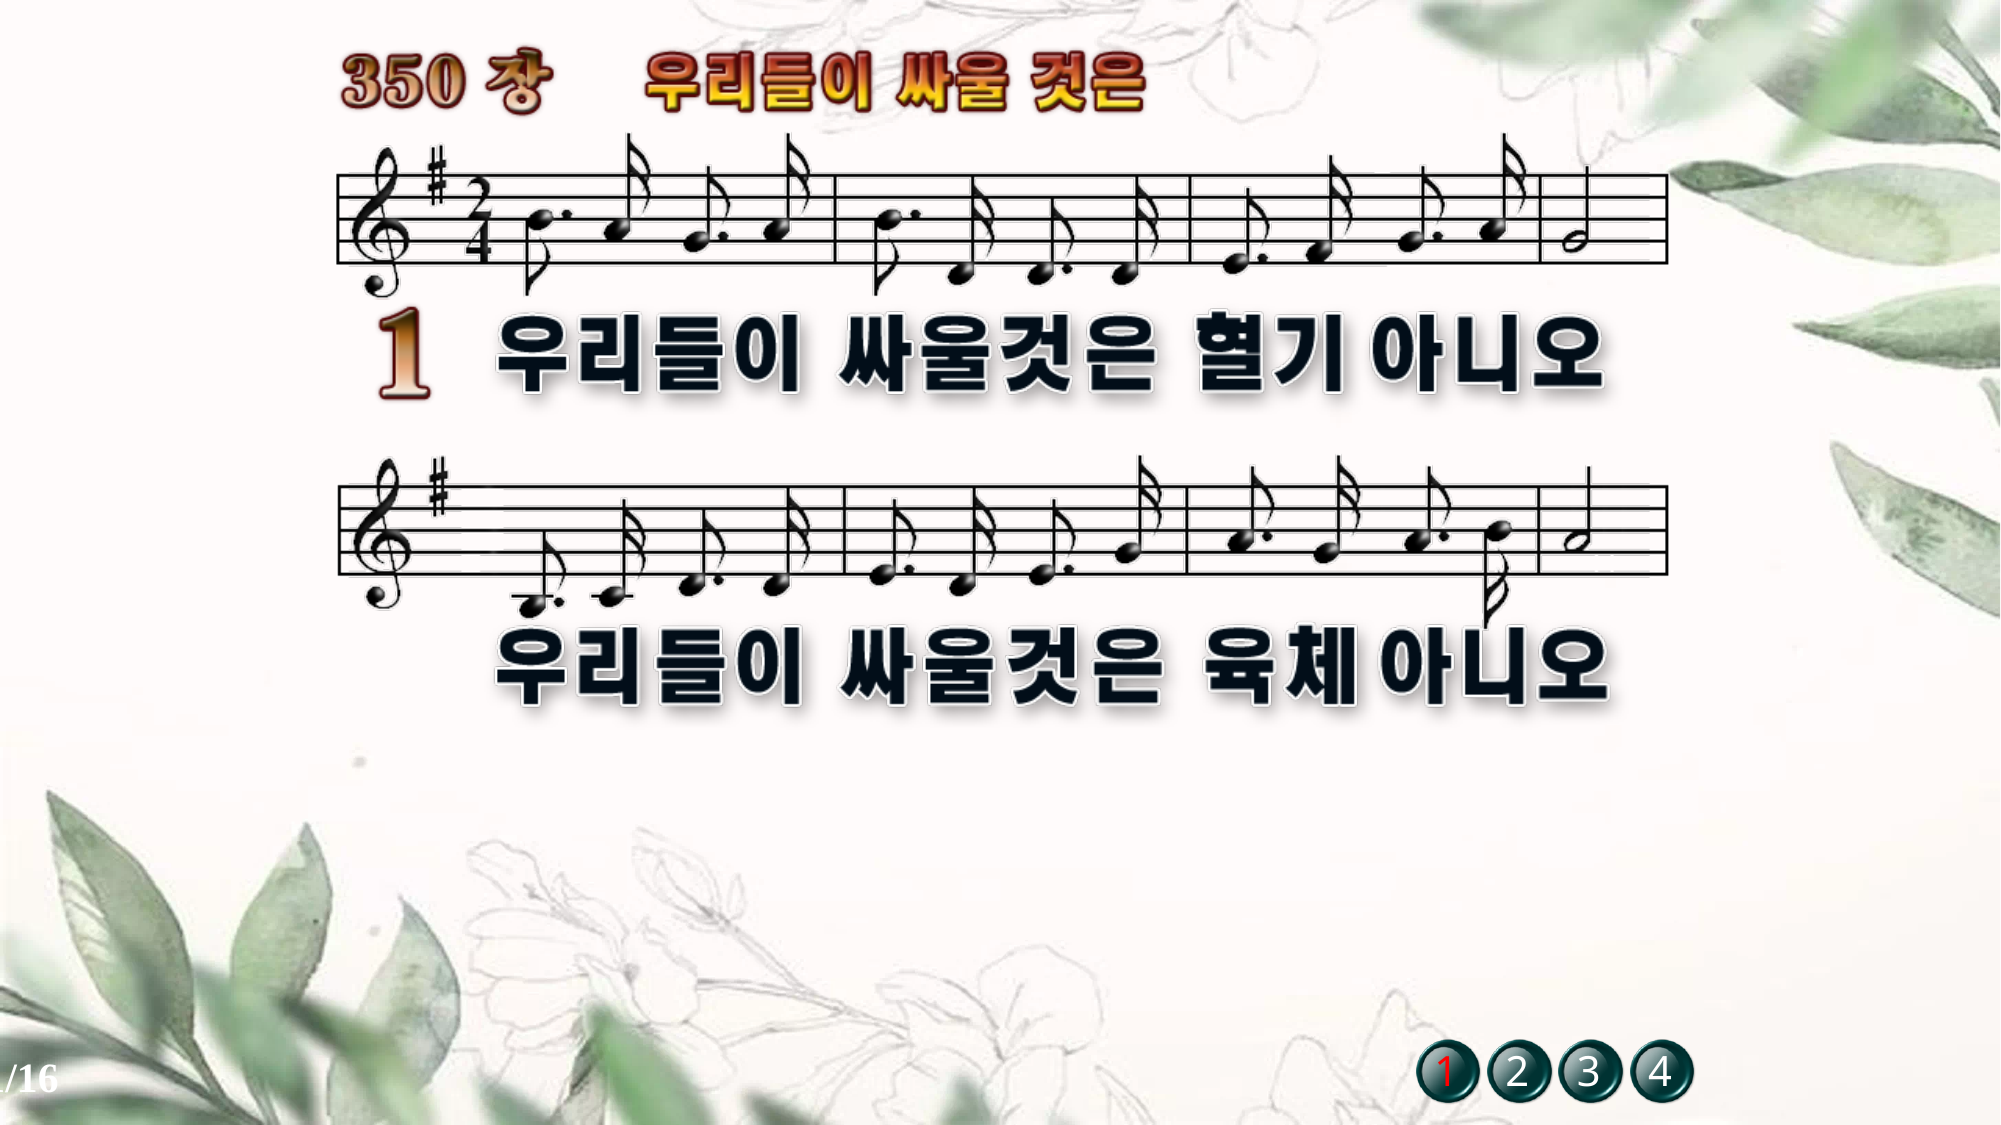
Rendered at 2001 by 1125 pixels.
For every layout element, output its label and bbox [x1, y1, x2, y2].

text_box [1627, 1035, 1697, 1106]
picture [0, 0, 2001, 1125]
text_box [1555, 1035, 1626, 1106]
text_box [1413, 1035, 1484, 1106]
text_box [1484, 1035, 1555, 1106]
